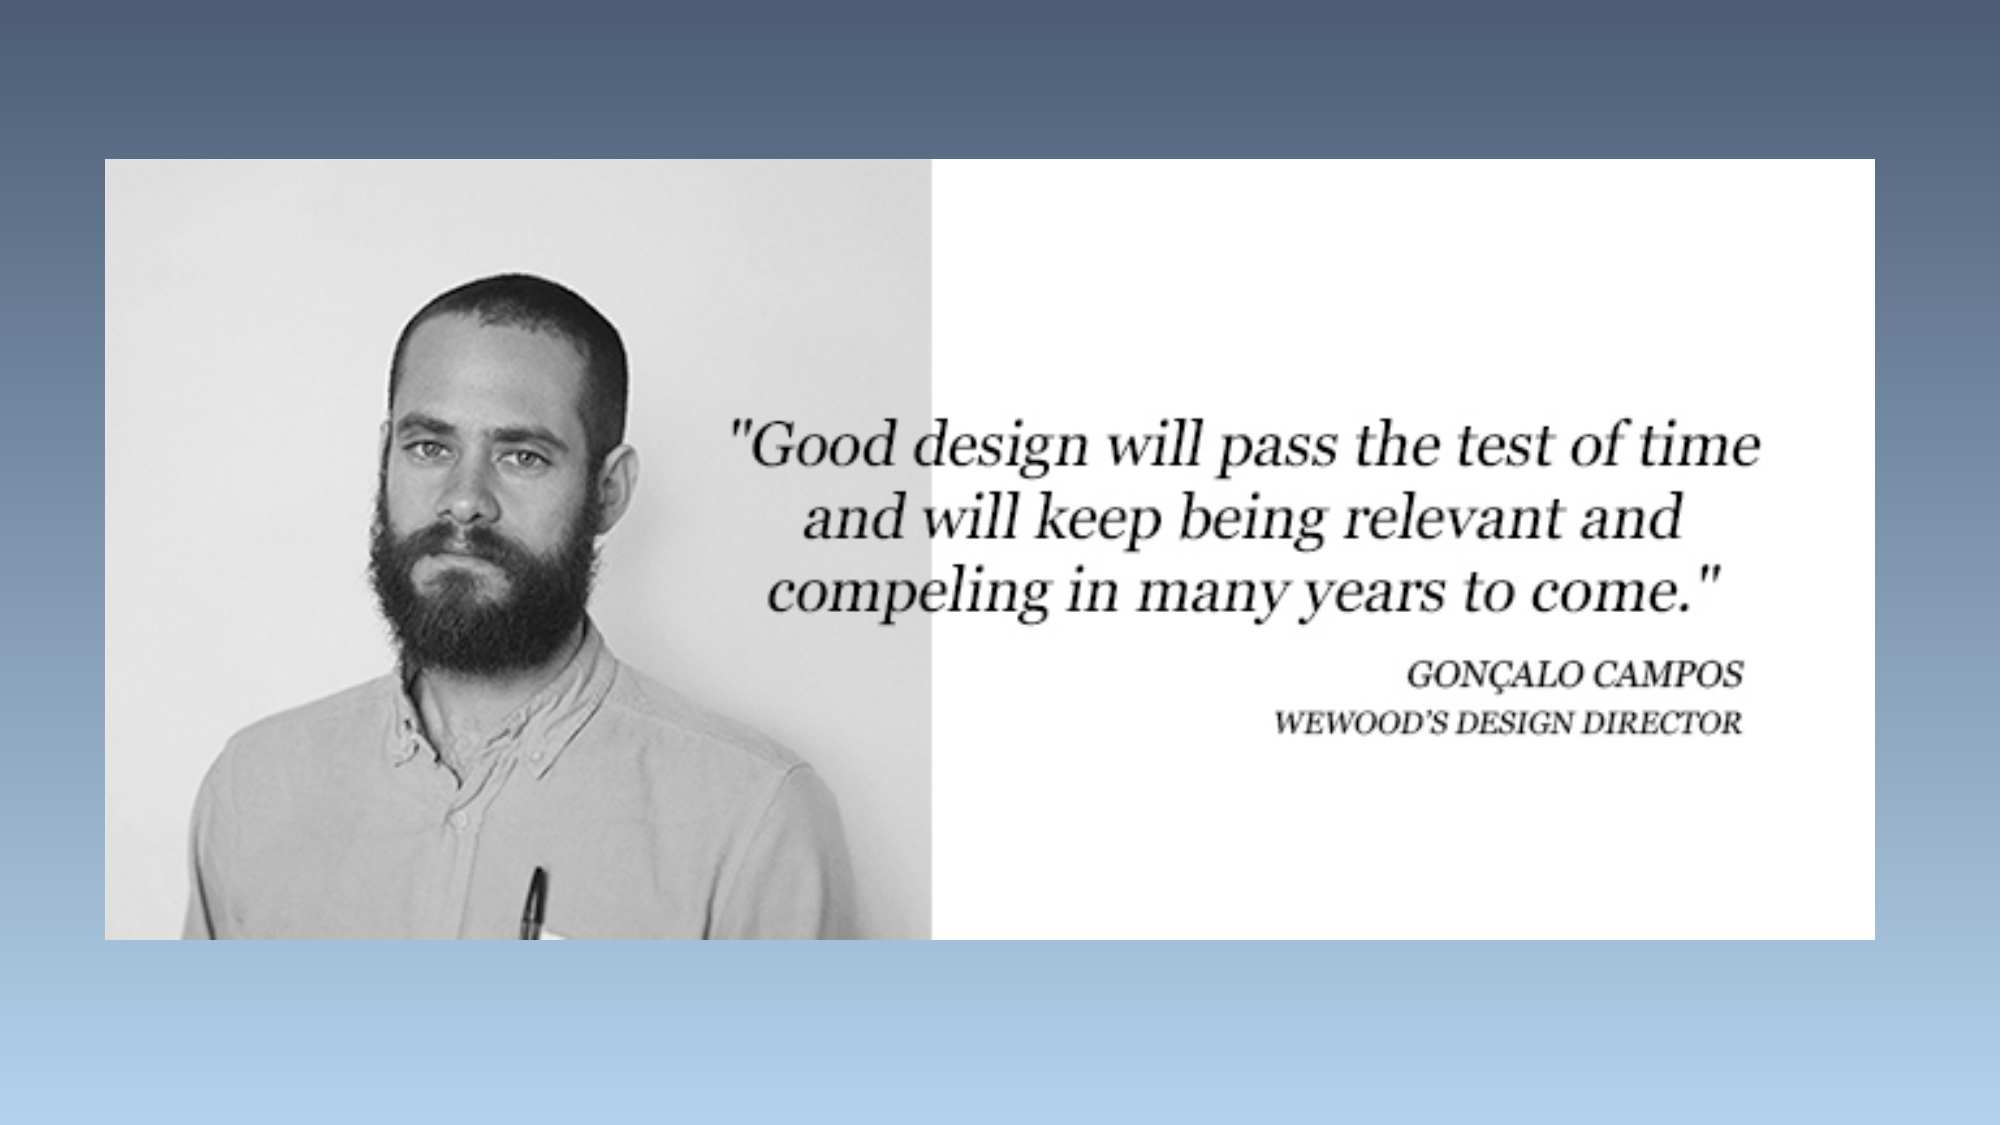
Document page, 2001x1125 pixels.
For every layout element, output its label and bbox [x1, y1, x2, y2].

picture [105, 159, 1875, 941]
